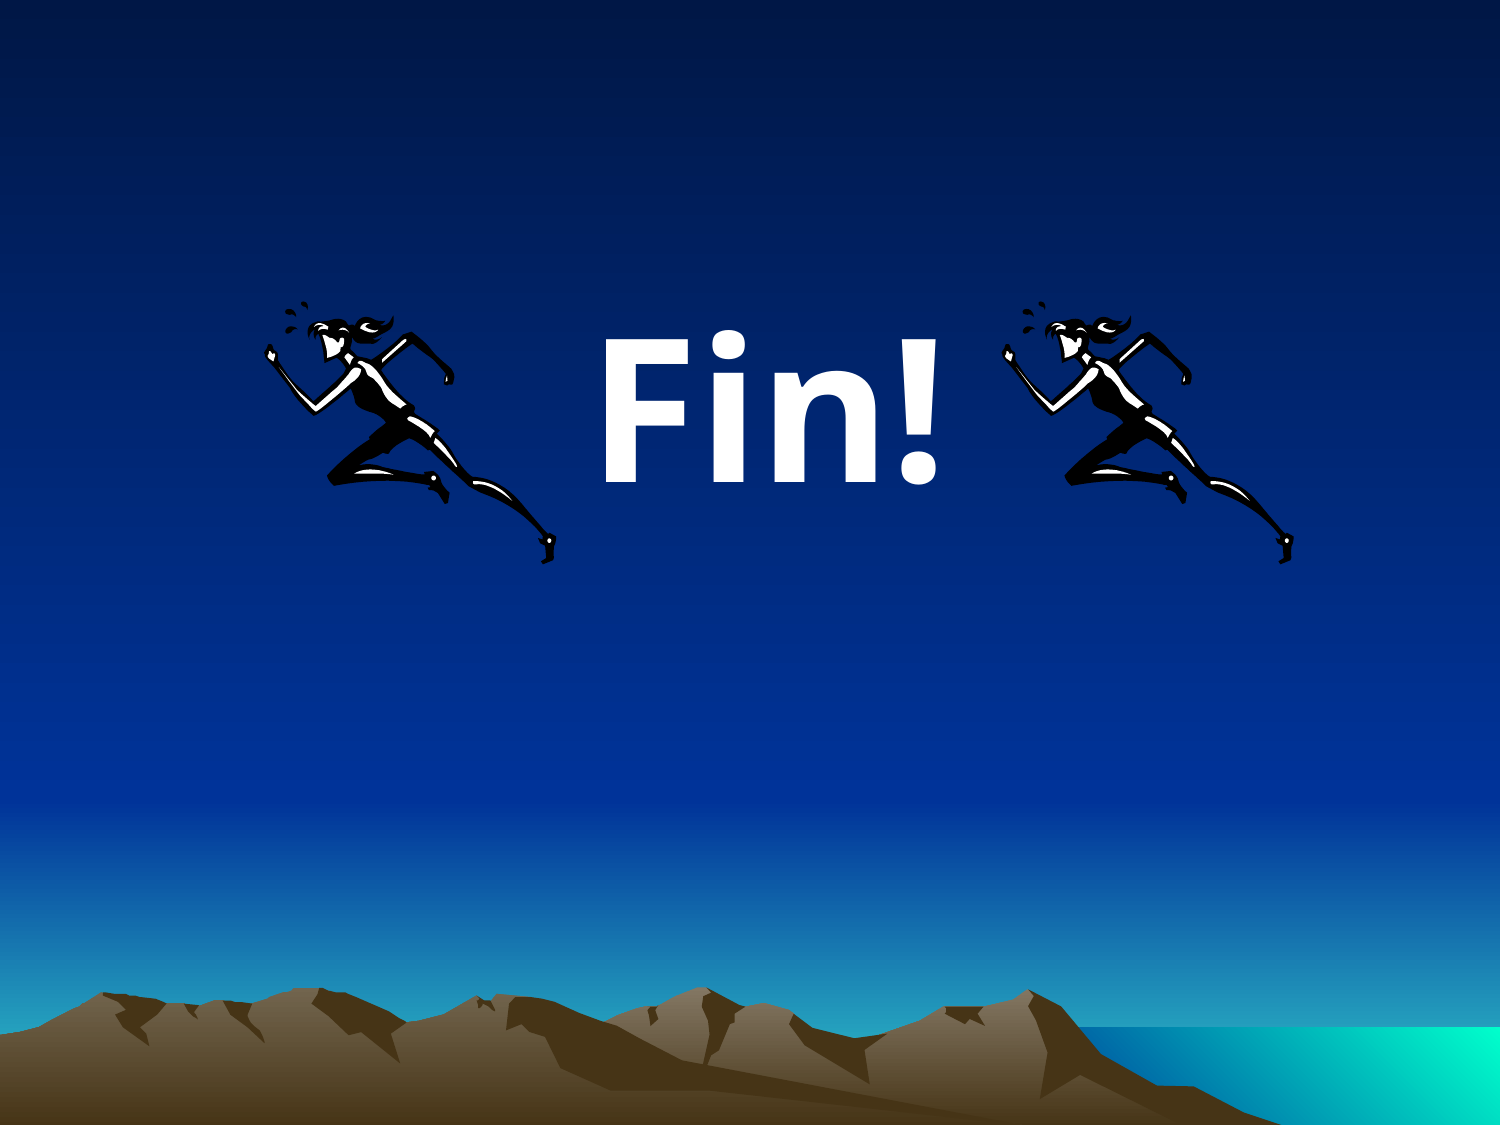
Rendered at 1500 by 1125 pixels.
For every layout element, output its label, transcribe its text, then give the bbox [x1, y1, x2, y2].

text_box Fin! [174, 274, 1363, 530]
picture [262, 299, 557, 565]
picture [999, 299, 1294, 565]
